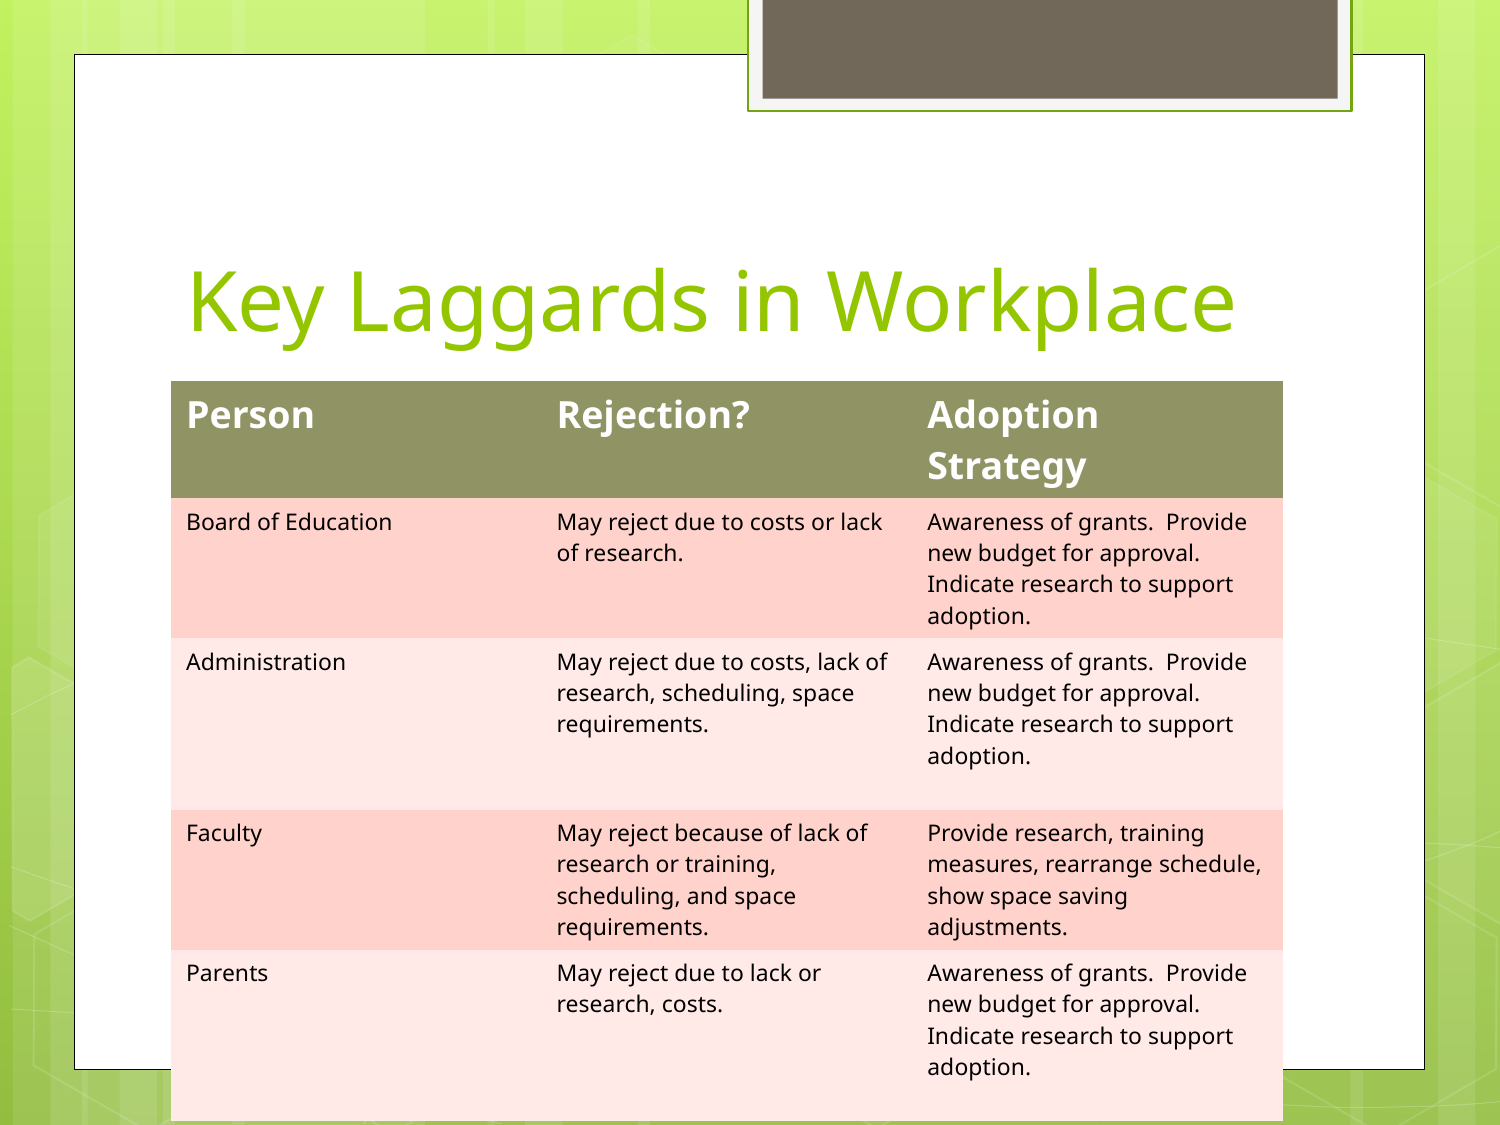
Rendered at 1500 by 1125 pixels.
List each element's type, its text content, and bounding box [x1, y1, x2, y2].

table_cell May reject because of lack of research or training, scheduling, and space requirements. [542, 810, 912, 950]
table_cell Administration [171, 638, 542, 810]
table_cell Awareness of grants. Provide new budget for approval. Indicate research to support adoption. [912, 950, 1283, 1121]
table_cell Parents [171, 950, 542, 1121]
table_header Person [171, 381, 542, 498]
table_cell May reject due to costs, lack of research, scheduling, space requirements. [542, 638, 912, 810]
table_cell May reject due to lack or research, costs. [542, 950, 912, 1121]
table_cell May reject due to costs or lack of research. [542, 498, 912, 638]
table_header Adoption Strategy [912, 381, 1283, 498]
table_cell Board of Education [171, 498, 542, 638]
table_cell Awareness of grants. Provide new budget for approval. Indicate research to support adoption. [912, 498, 1283, 638]
title Key Laggards in Workplace [171, 168, 1324, 357]
table_cell Awareness of grants. Provide new budget for approval. Indicate research to support adoption. [912, 638, 1283, 810]
table_header Rejection? [542, 381, 912, 498]
table_cell Provide research, training measures, rearrange schedule, show space saving adjustments. [912, 810, 1283, 950]
table_cell Faculty [171, 810, 542, 950]
